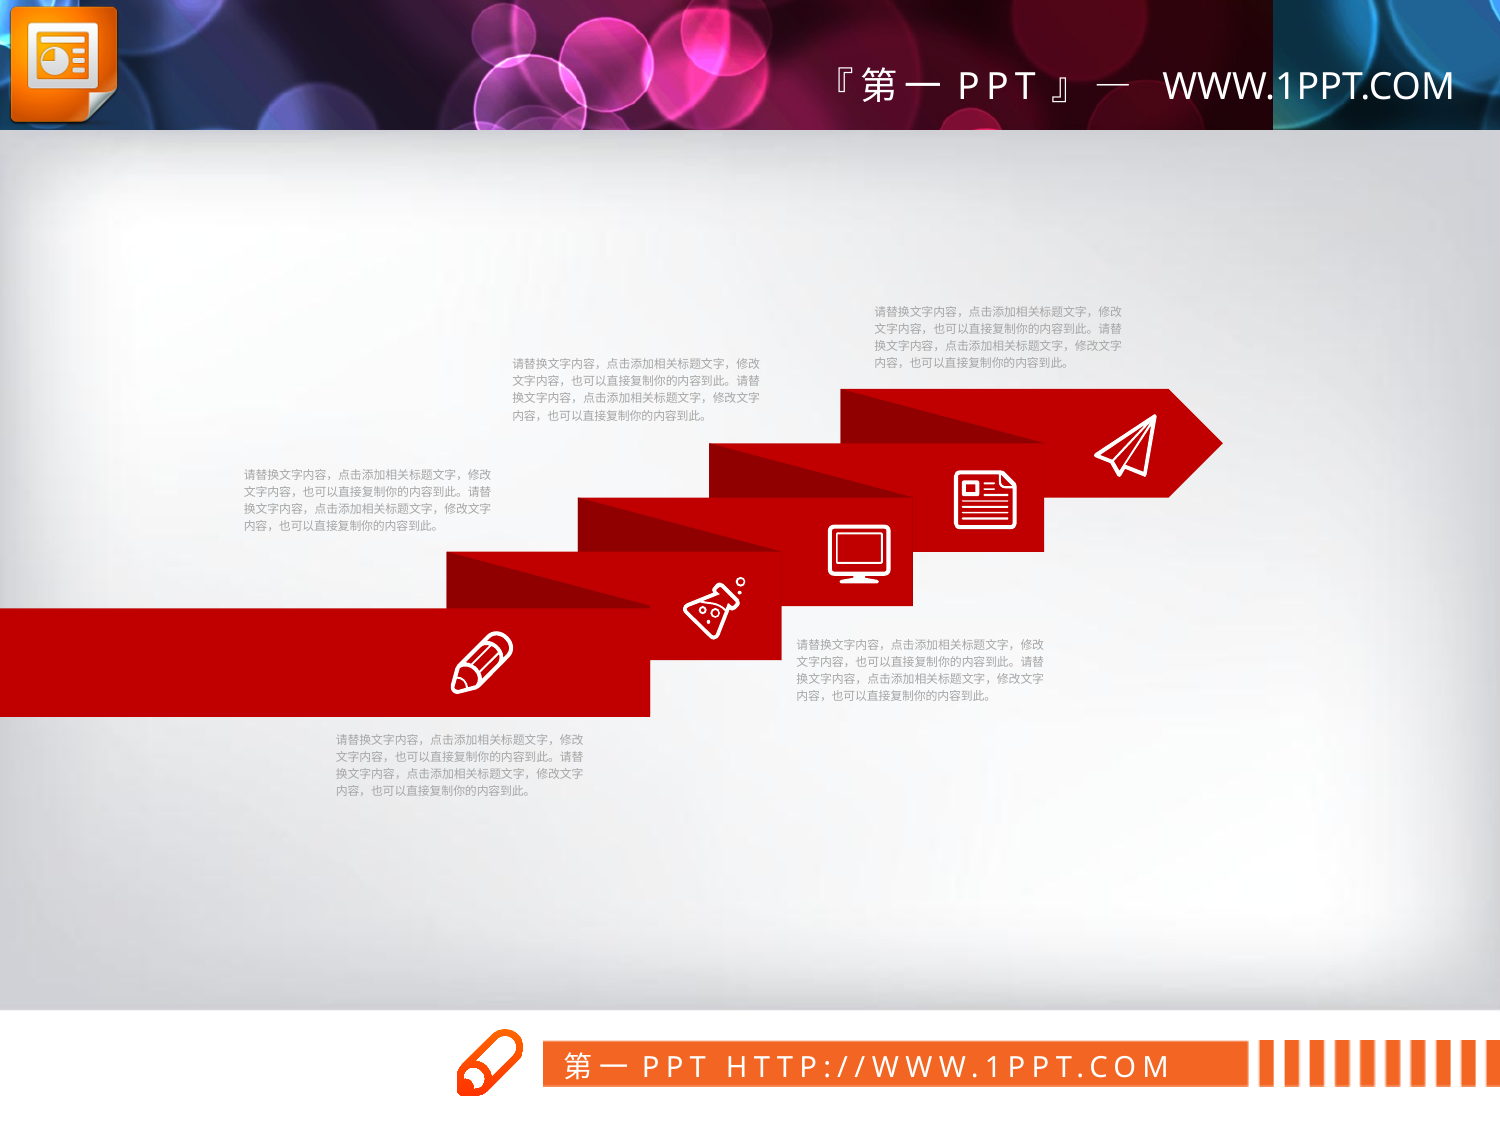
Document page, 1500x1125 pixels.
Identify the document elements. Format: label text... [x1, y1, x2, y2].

text_box [446, 551, 651, 608]
picture [543, 1040, 1500, 1087]
text_box [713, 443, 1044, 552]
text_box [448, 551, 782, 661]
text_box [709, 443, 912, 497]
text_box [0, 608, 651, 717]
text_box 请替换文字内容，点击添加相关标题文字，修改文字内容，也可以直接复制你的内容到此。请替换文字内容，点击添加相关标题文字，修改文字内容，也可以直接复制你的内容到此。 [243, 464, 492, 534]
text_box [827, 524, 891, 584]
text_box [953, 470, 1017, 530]
text_box [840, 388, 1045, 552]
picture [0, 0, 1500, 1012]
text_box [841, 388, 1223, 498]
text_box [577, 497, 780, 551]
text_box [450, 631, 514, 694]
text_box 请替换文字内容，点击添加相关标题文字，修改文字内容，也可以直接复制你的内容到此。请替换文字内容，点击添加相关标题文字，修改文字内容，也可以直接复制你的内容到此。 [874, 301, 1122, 370]
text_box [682, 576, 746, 640]
text_box [1093, 414, 1157, 477]
text_box [580, 497, 913, 607]
text_box 请替换文字内容，点击添加相关标题文字，修改文字内容，也可以直接复制你的内容到此。请替换文字内容，点击添加相关标题文字，修改文字内容，也可以直接复制你的内容到此。 [512, 354, 760, 423]
text_box 请替换文字内容，点击添加相关标题文字，修改文字内容，也可以直接复制你的内容到此。请替换文字内容，点击添加相关标题文字，修改文字内容，也可以直接复制你的内容到此。 [796, 634, 1045, 703]
text_box 请替换文字内容，点击添加相关标题文字，修改文字内容，也可以直接复制你的内容到此。请替换文字内容，点击添加相关标题文字，修改文字内容，也可以直接复制你的内容到此。 [335, 729, 584, 799]
